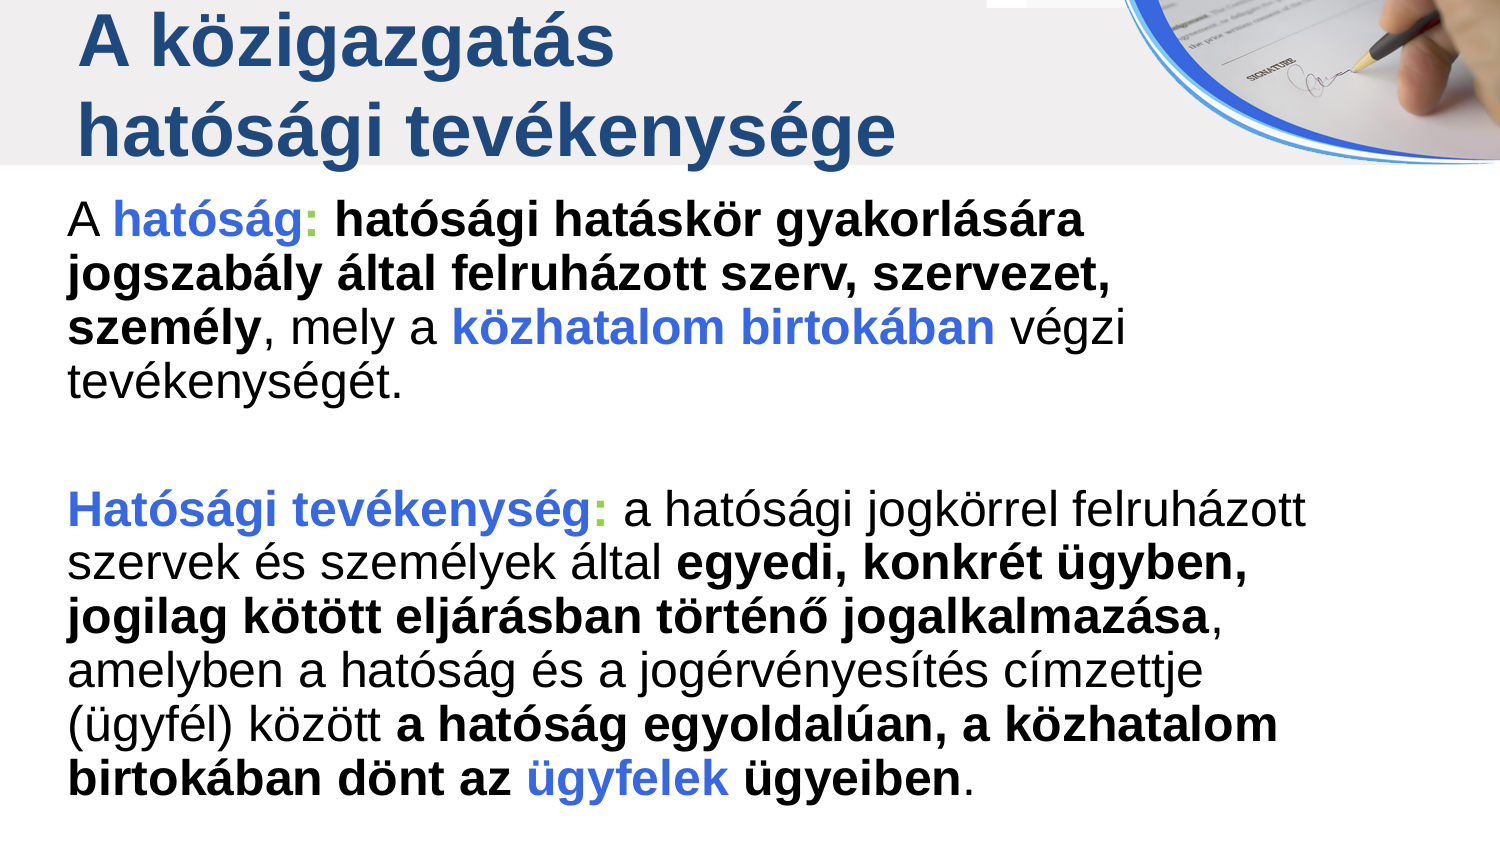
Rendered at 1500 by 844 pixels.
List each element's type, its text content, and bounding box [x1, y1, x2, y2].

list A hatóság: hatósági hatáskör gyakorlására jogszabály által felruházott szerv, szervezet, személy, mely a közhatalom birtokában végzi tevékenységét. Hatósági tevékenység: a hatósági jogkörrel felruházott szervek és személyek által egyedi, konkrét ügyben, jogilag kötött eljárásban történő jogalkalmazása, amelyben a hatóság és a jogérvényesítés címzettje (ügyfél) között a hatóság egyoldalúan, a közhatalom birtokában dönt az ügyfelek ügyeiben. [53, 185, 1329, 788]
picture [0, 109, 1500, 844]
list A közigazgatás hatósági tevékenysége [0, 55, 1500, 109]
picture [0, 0, 1500, 55]
